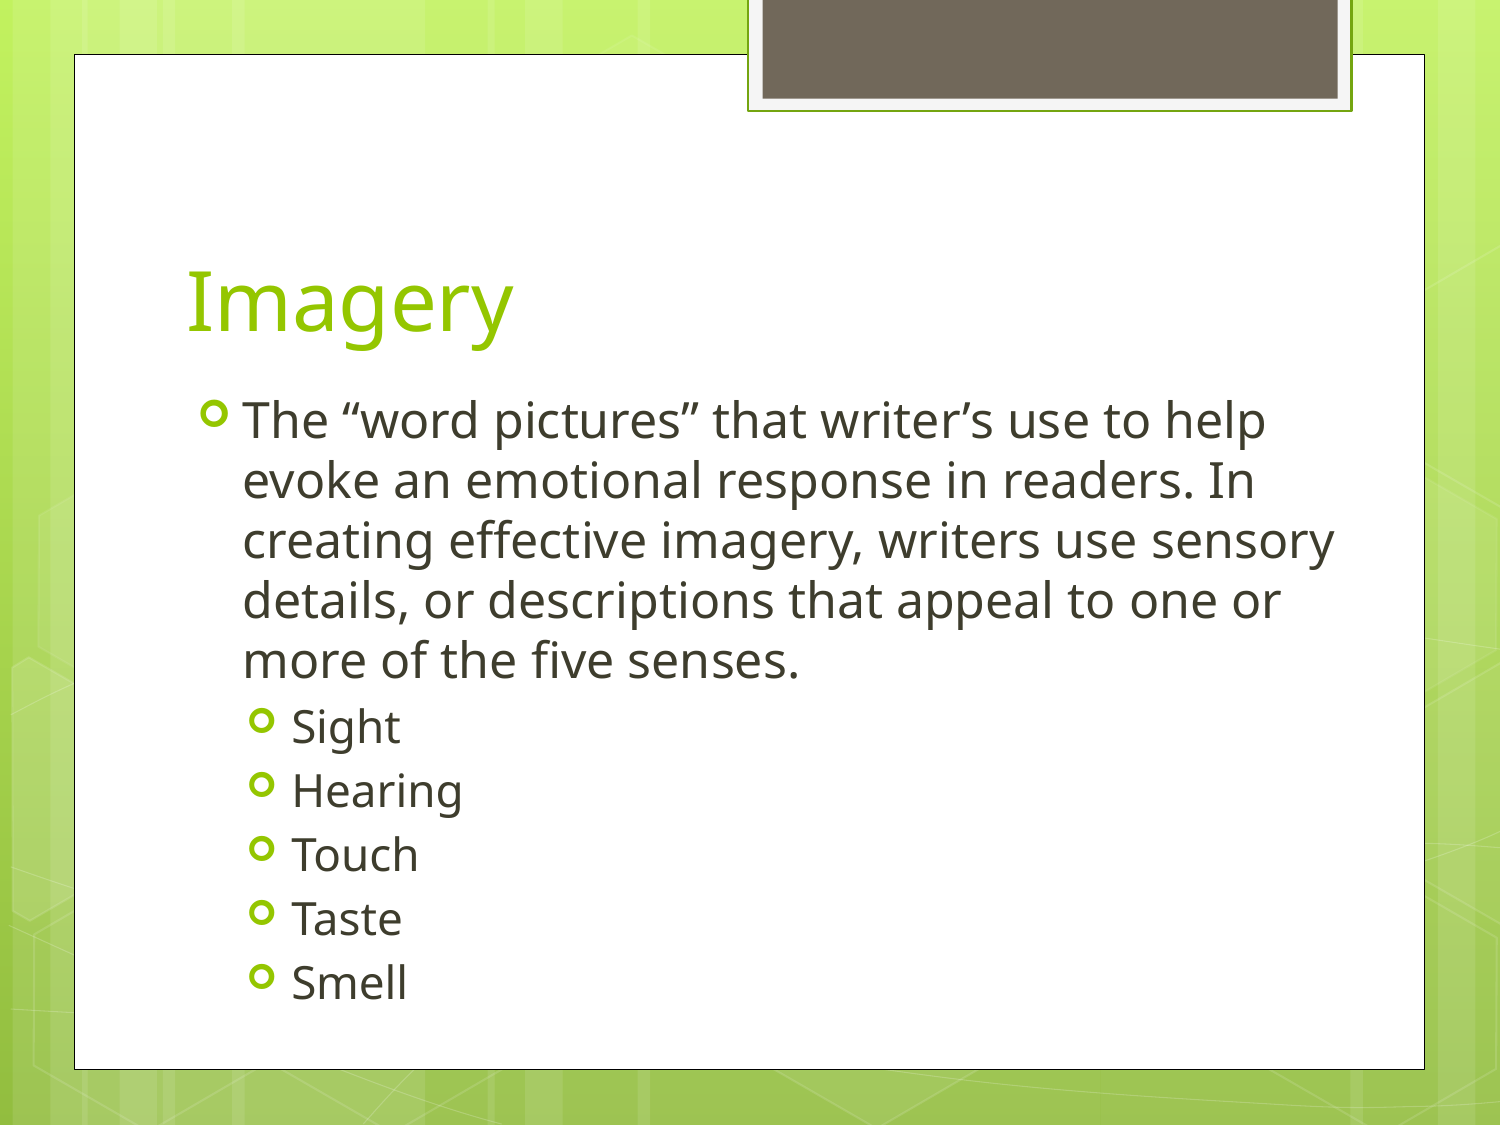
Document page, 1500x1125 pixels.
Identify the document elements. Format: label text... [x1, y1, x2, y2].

list The “word pictures” that writer’s use to help evoke an emotional response in readers. In creating effective imagery, writers use sensory details, or descriptions that appeal to one or more of the five senses. Sight Hearing Touch Taste Smell [171, 381, 1363, 1050]
title Imagery [171, 168, 1324, 357]
